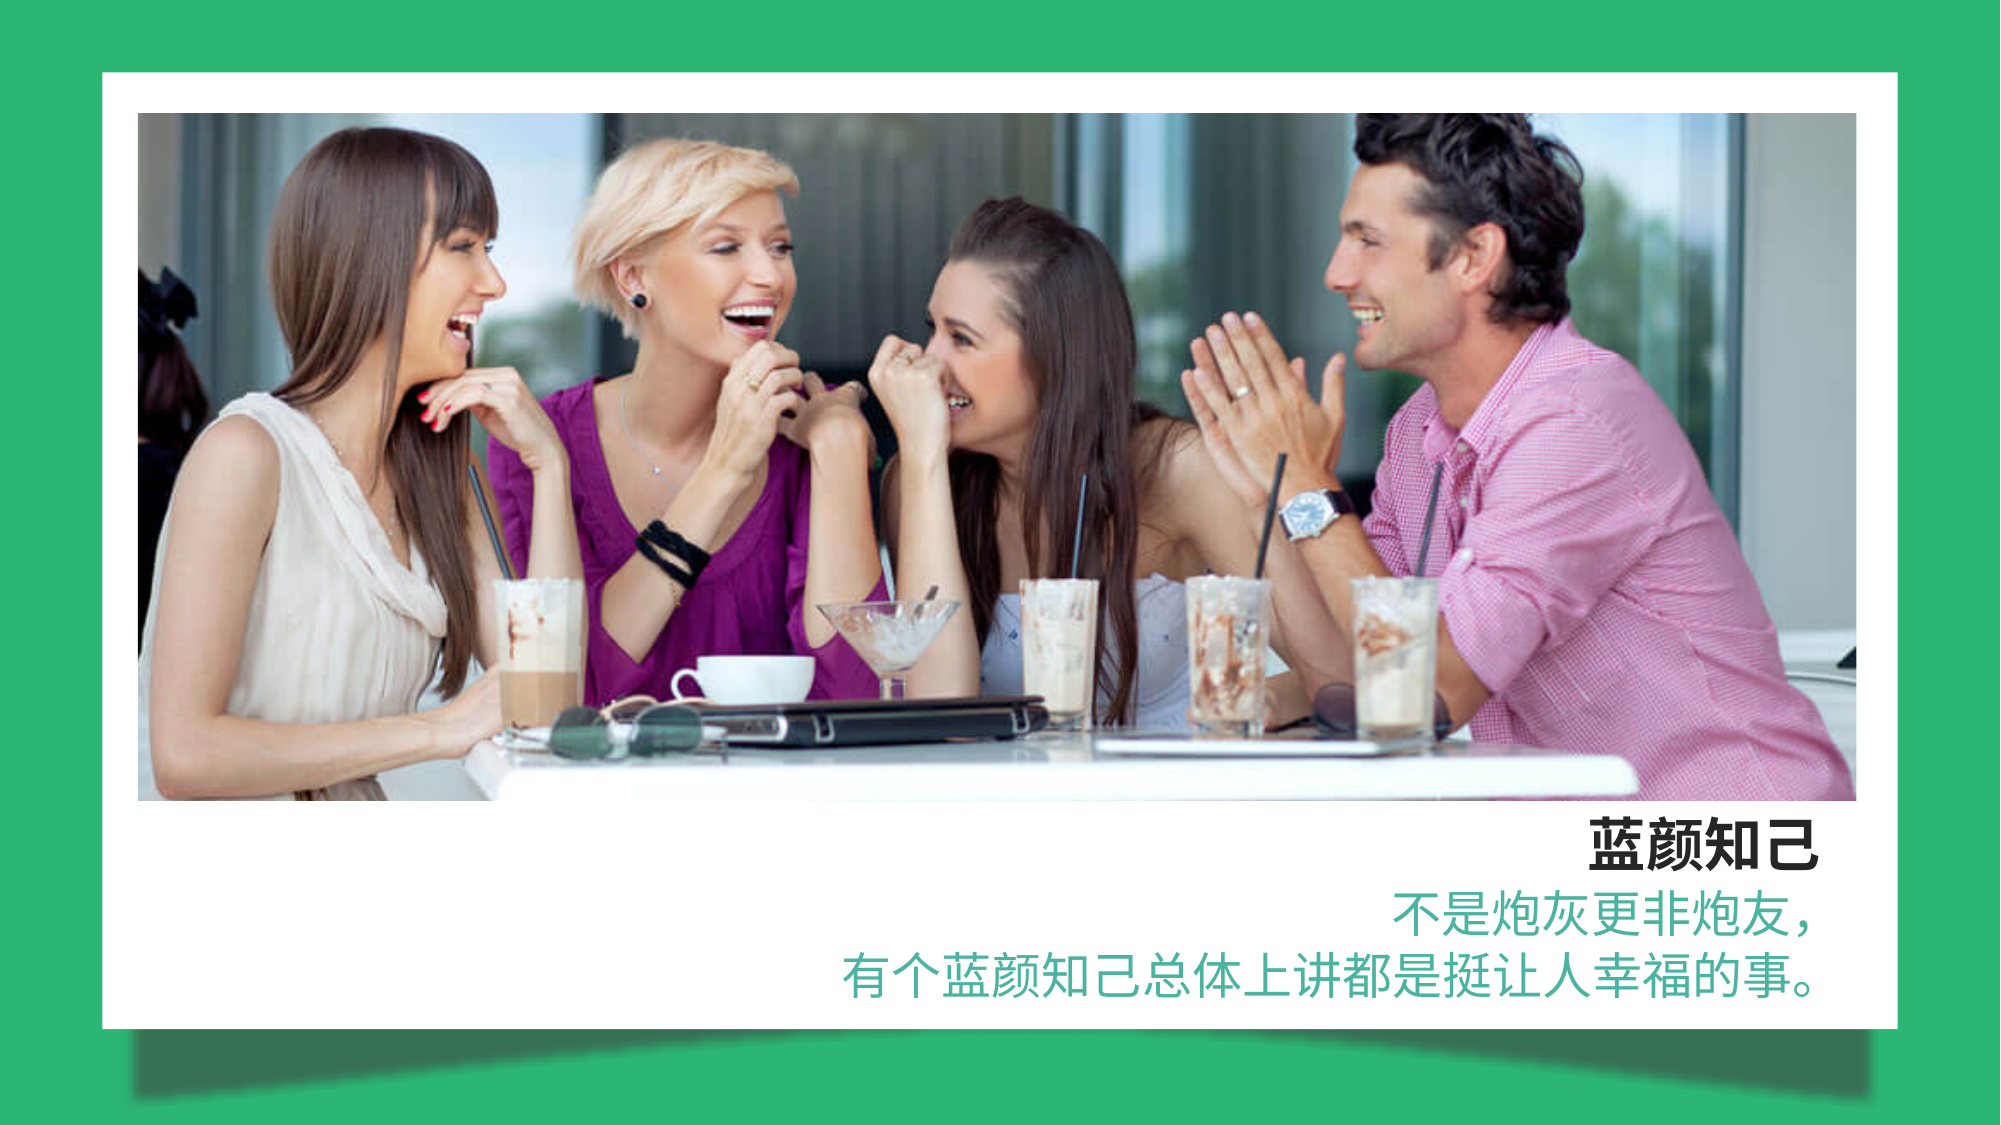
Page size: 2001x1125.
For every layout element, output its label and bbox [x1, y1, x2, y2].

text_box [102, 72, 1898, 1110]
picture [137, 113, 1857, 801]
